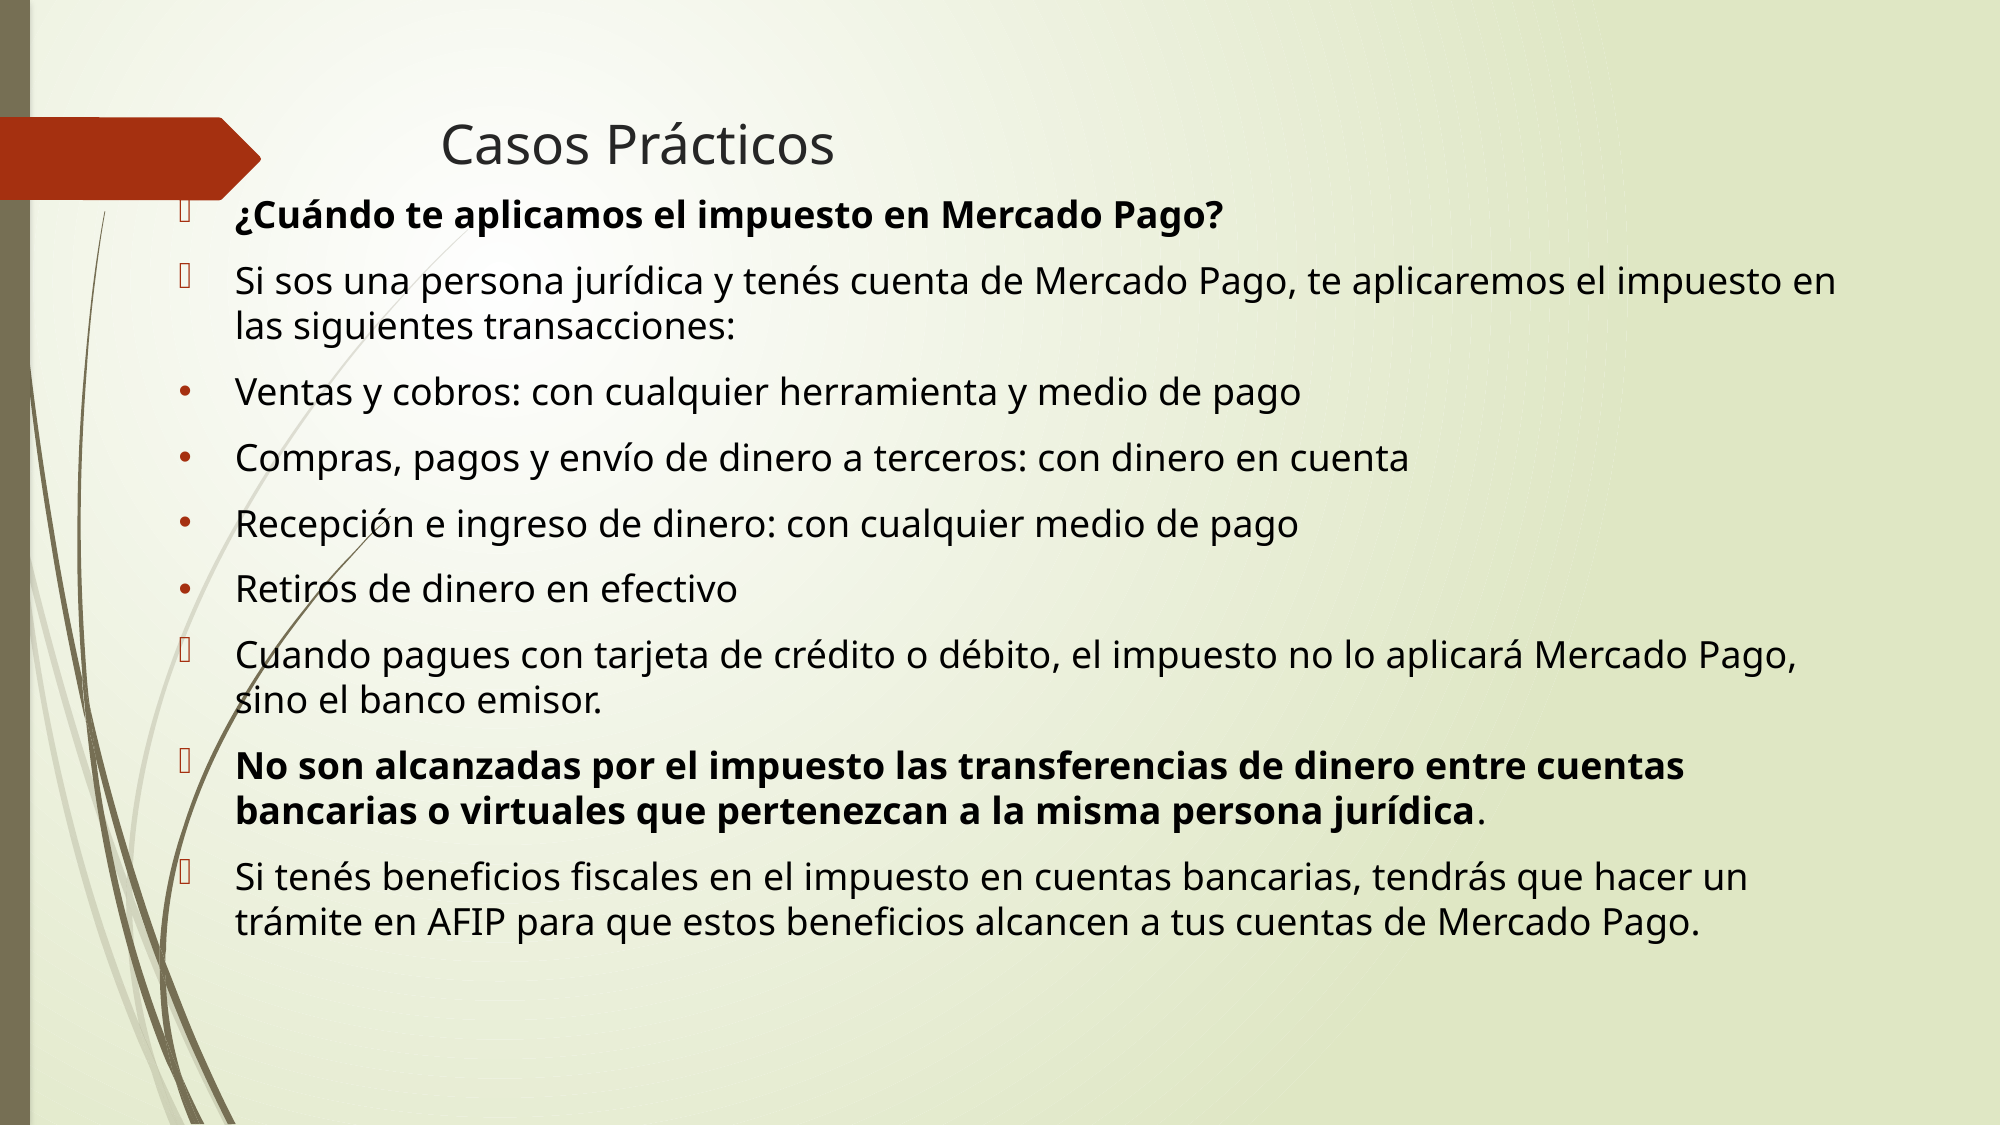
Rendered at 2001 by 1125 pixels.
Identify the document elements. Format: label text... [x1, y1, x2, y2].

title Casos Prácticos [425, 102, 1888, 183]
list ¿Cuándo te aplicamos el impuesto en Mercado Pago? Si sos una persona jurídica y tenés cuenta de Mercado Pago, te aplicaremos el impuesto en las siguientes transacciones: Ventas y cobros: con cualquier herramienta y medio de pago Compras, pagos y envío de dinero a terceros: con dinero en cuenta Recepción e ingreso de dinero: con cualquier medio de pago Retiros de dinero en efectivo Cuando pagues con tarjeta de crédito o débito, el impuesto no lo aplicará Mercado Pago, sino el banco emisor. No son alcanzadas por el impuesto las transferencias de dinero entre cuentas bancarias o virtuales que pertenezcan a la misma persona jurídica. Si tenés beneficios fiscales en el impuesto en cuentas bancarias, tendrás que hacer un trámite en AFIP para que estos beneficios alcancen a tus cuentas de Mercado Pago. [163, 183, 1888, 1050]
